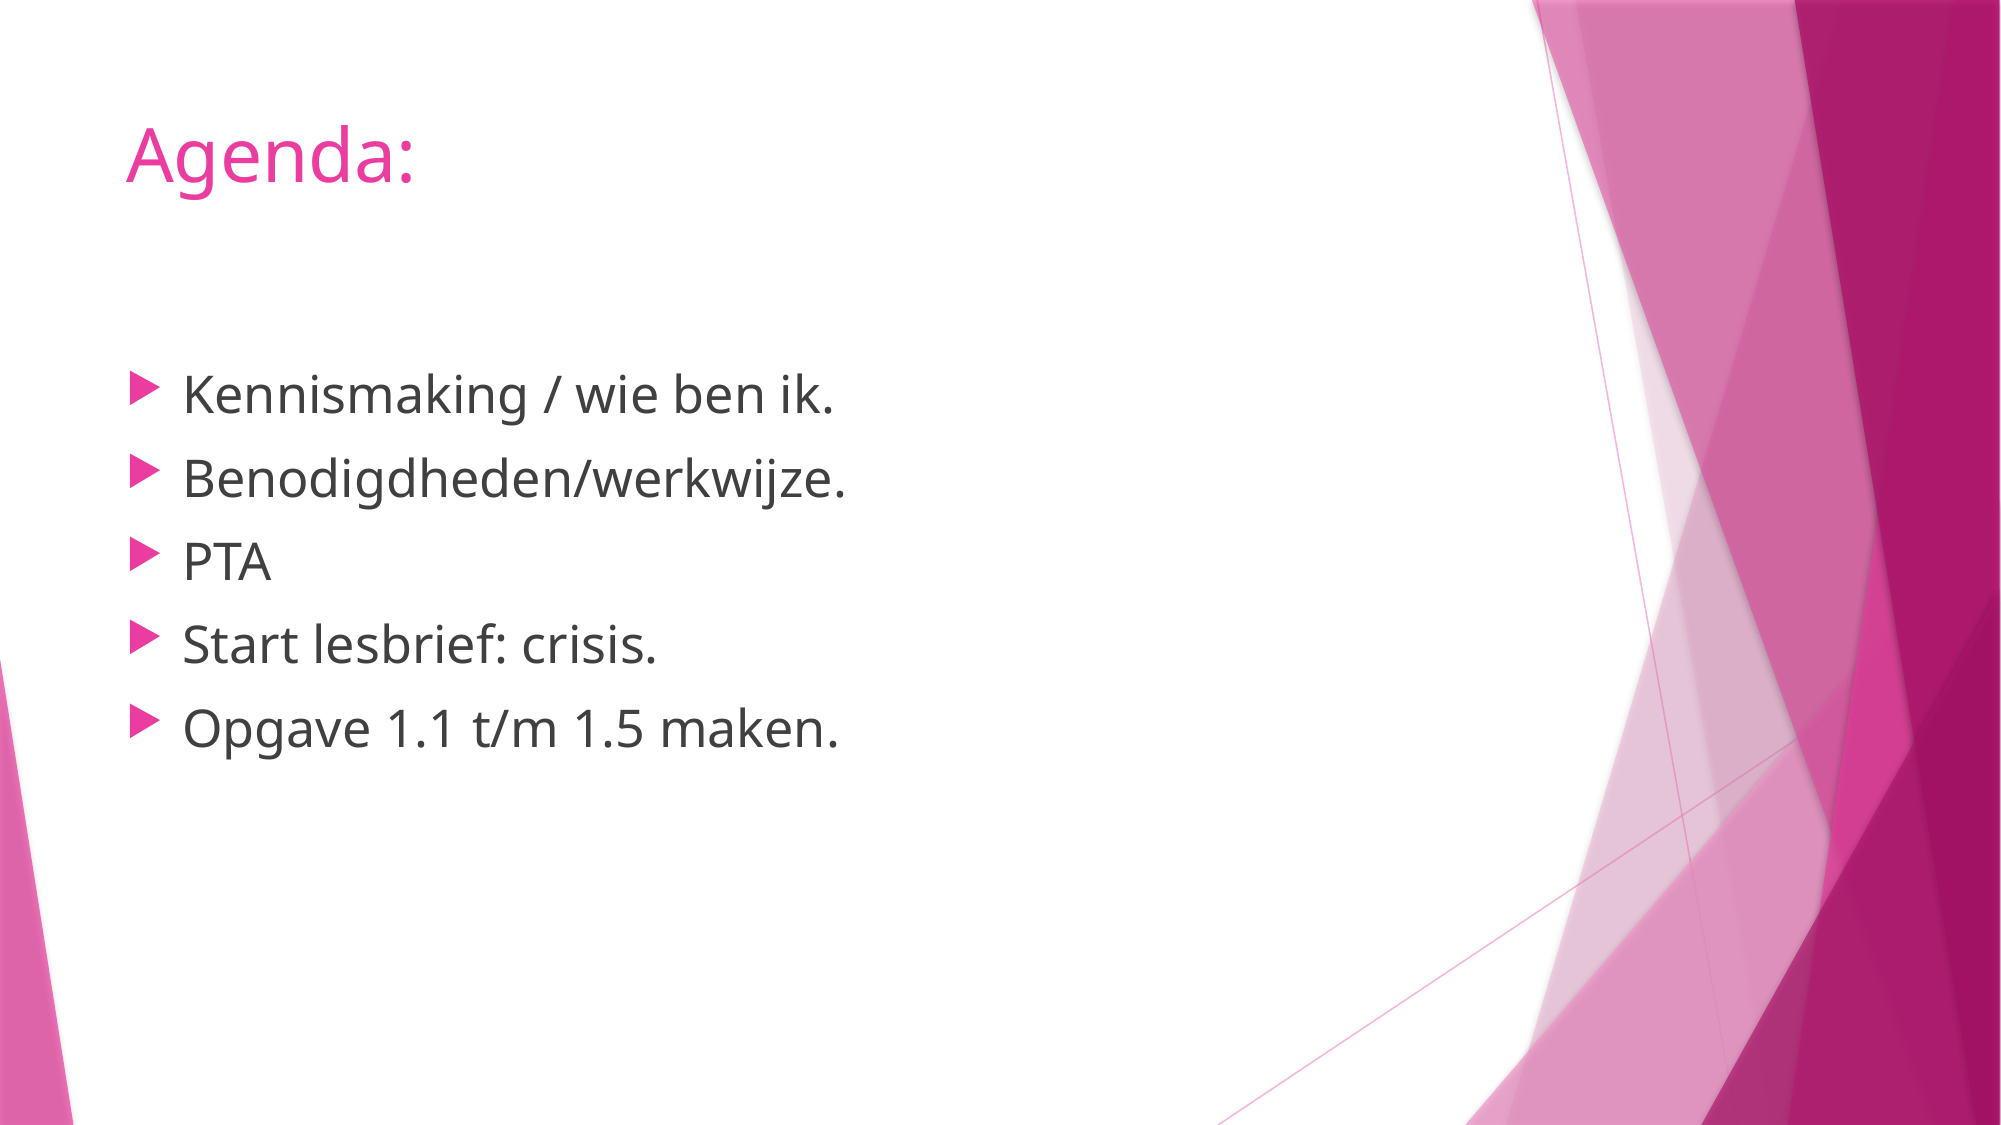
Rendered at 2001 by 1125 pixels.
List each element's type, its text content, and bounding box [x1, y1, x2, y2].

list Kennismaking / wie ben ik. Benodigdheden/werkwijze. PTA Start lesbrief: crisis. Opgave 1.1 t/m 1.5 maken. [111, 354, 1522, 992]
title Agenda: [111, 99, 1522, 317]
